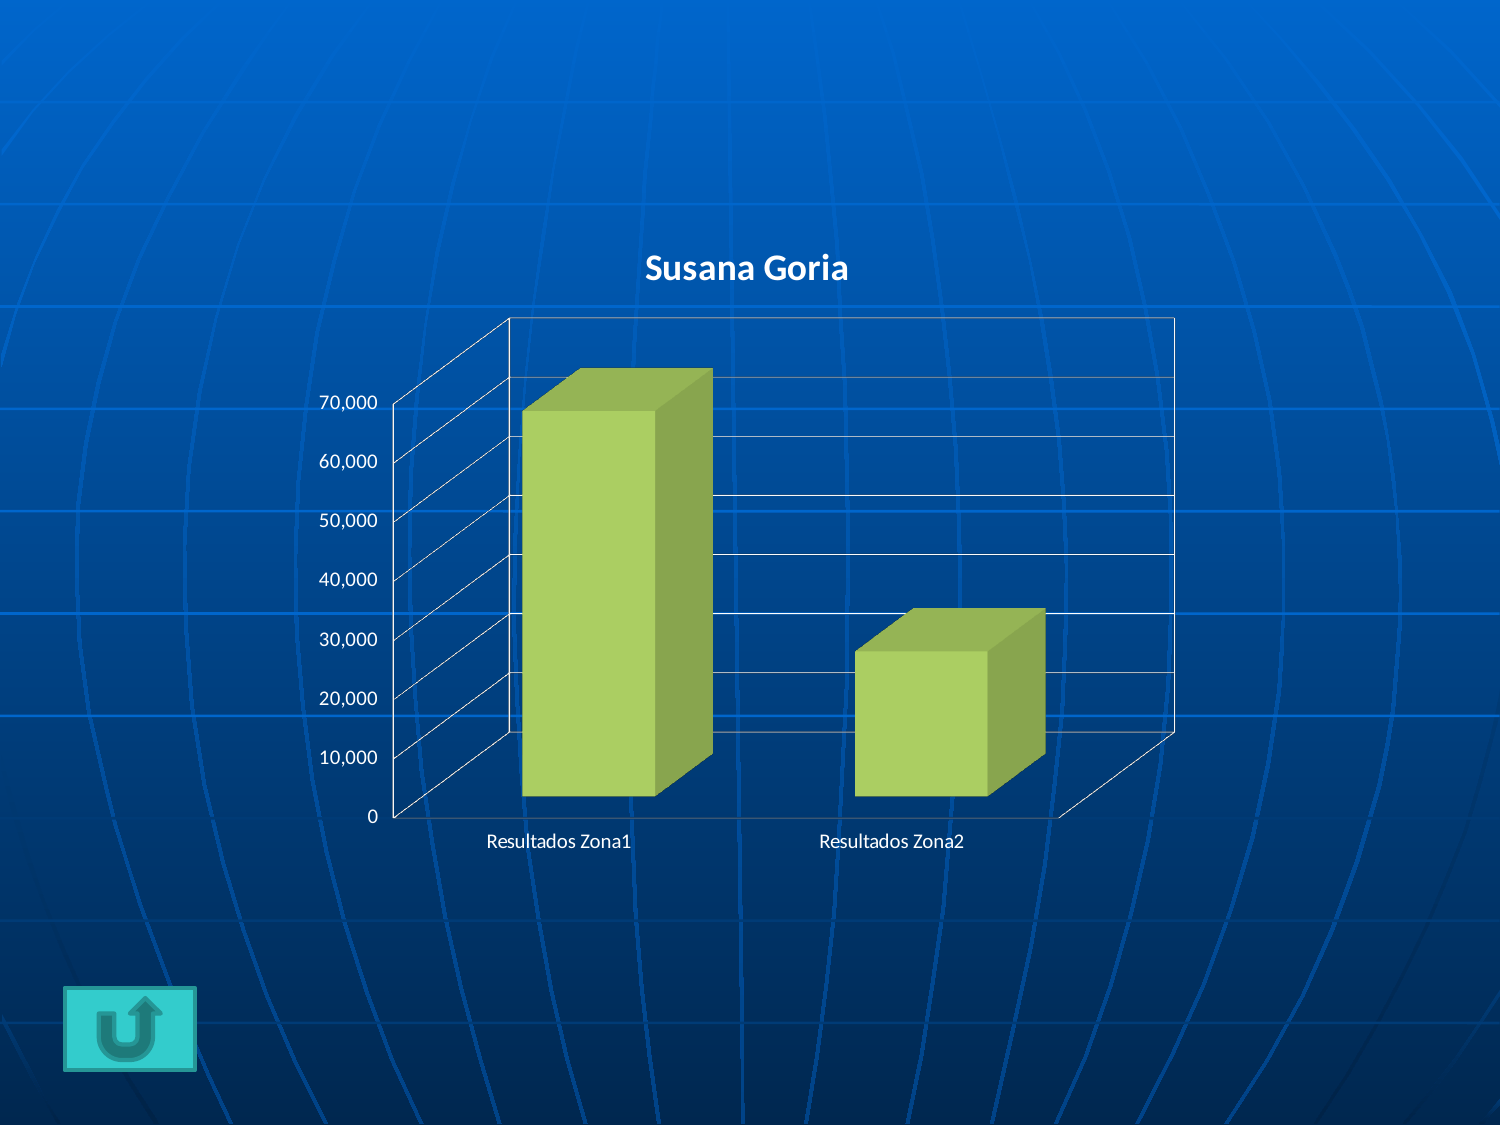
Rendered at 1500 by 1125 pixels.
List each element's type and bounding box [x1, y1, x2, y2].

chart [300, 219, 1194, 870]
text_box [63, 986, 197, 1072]
